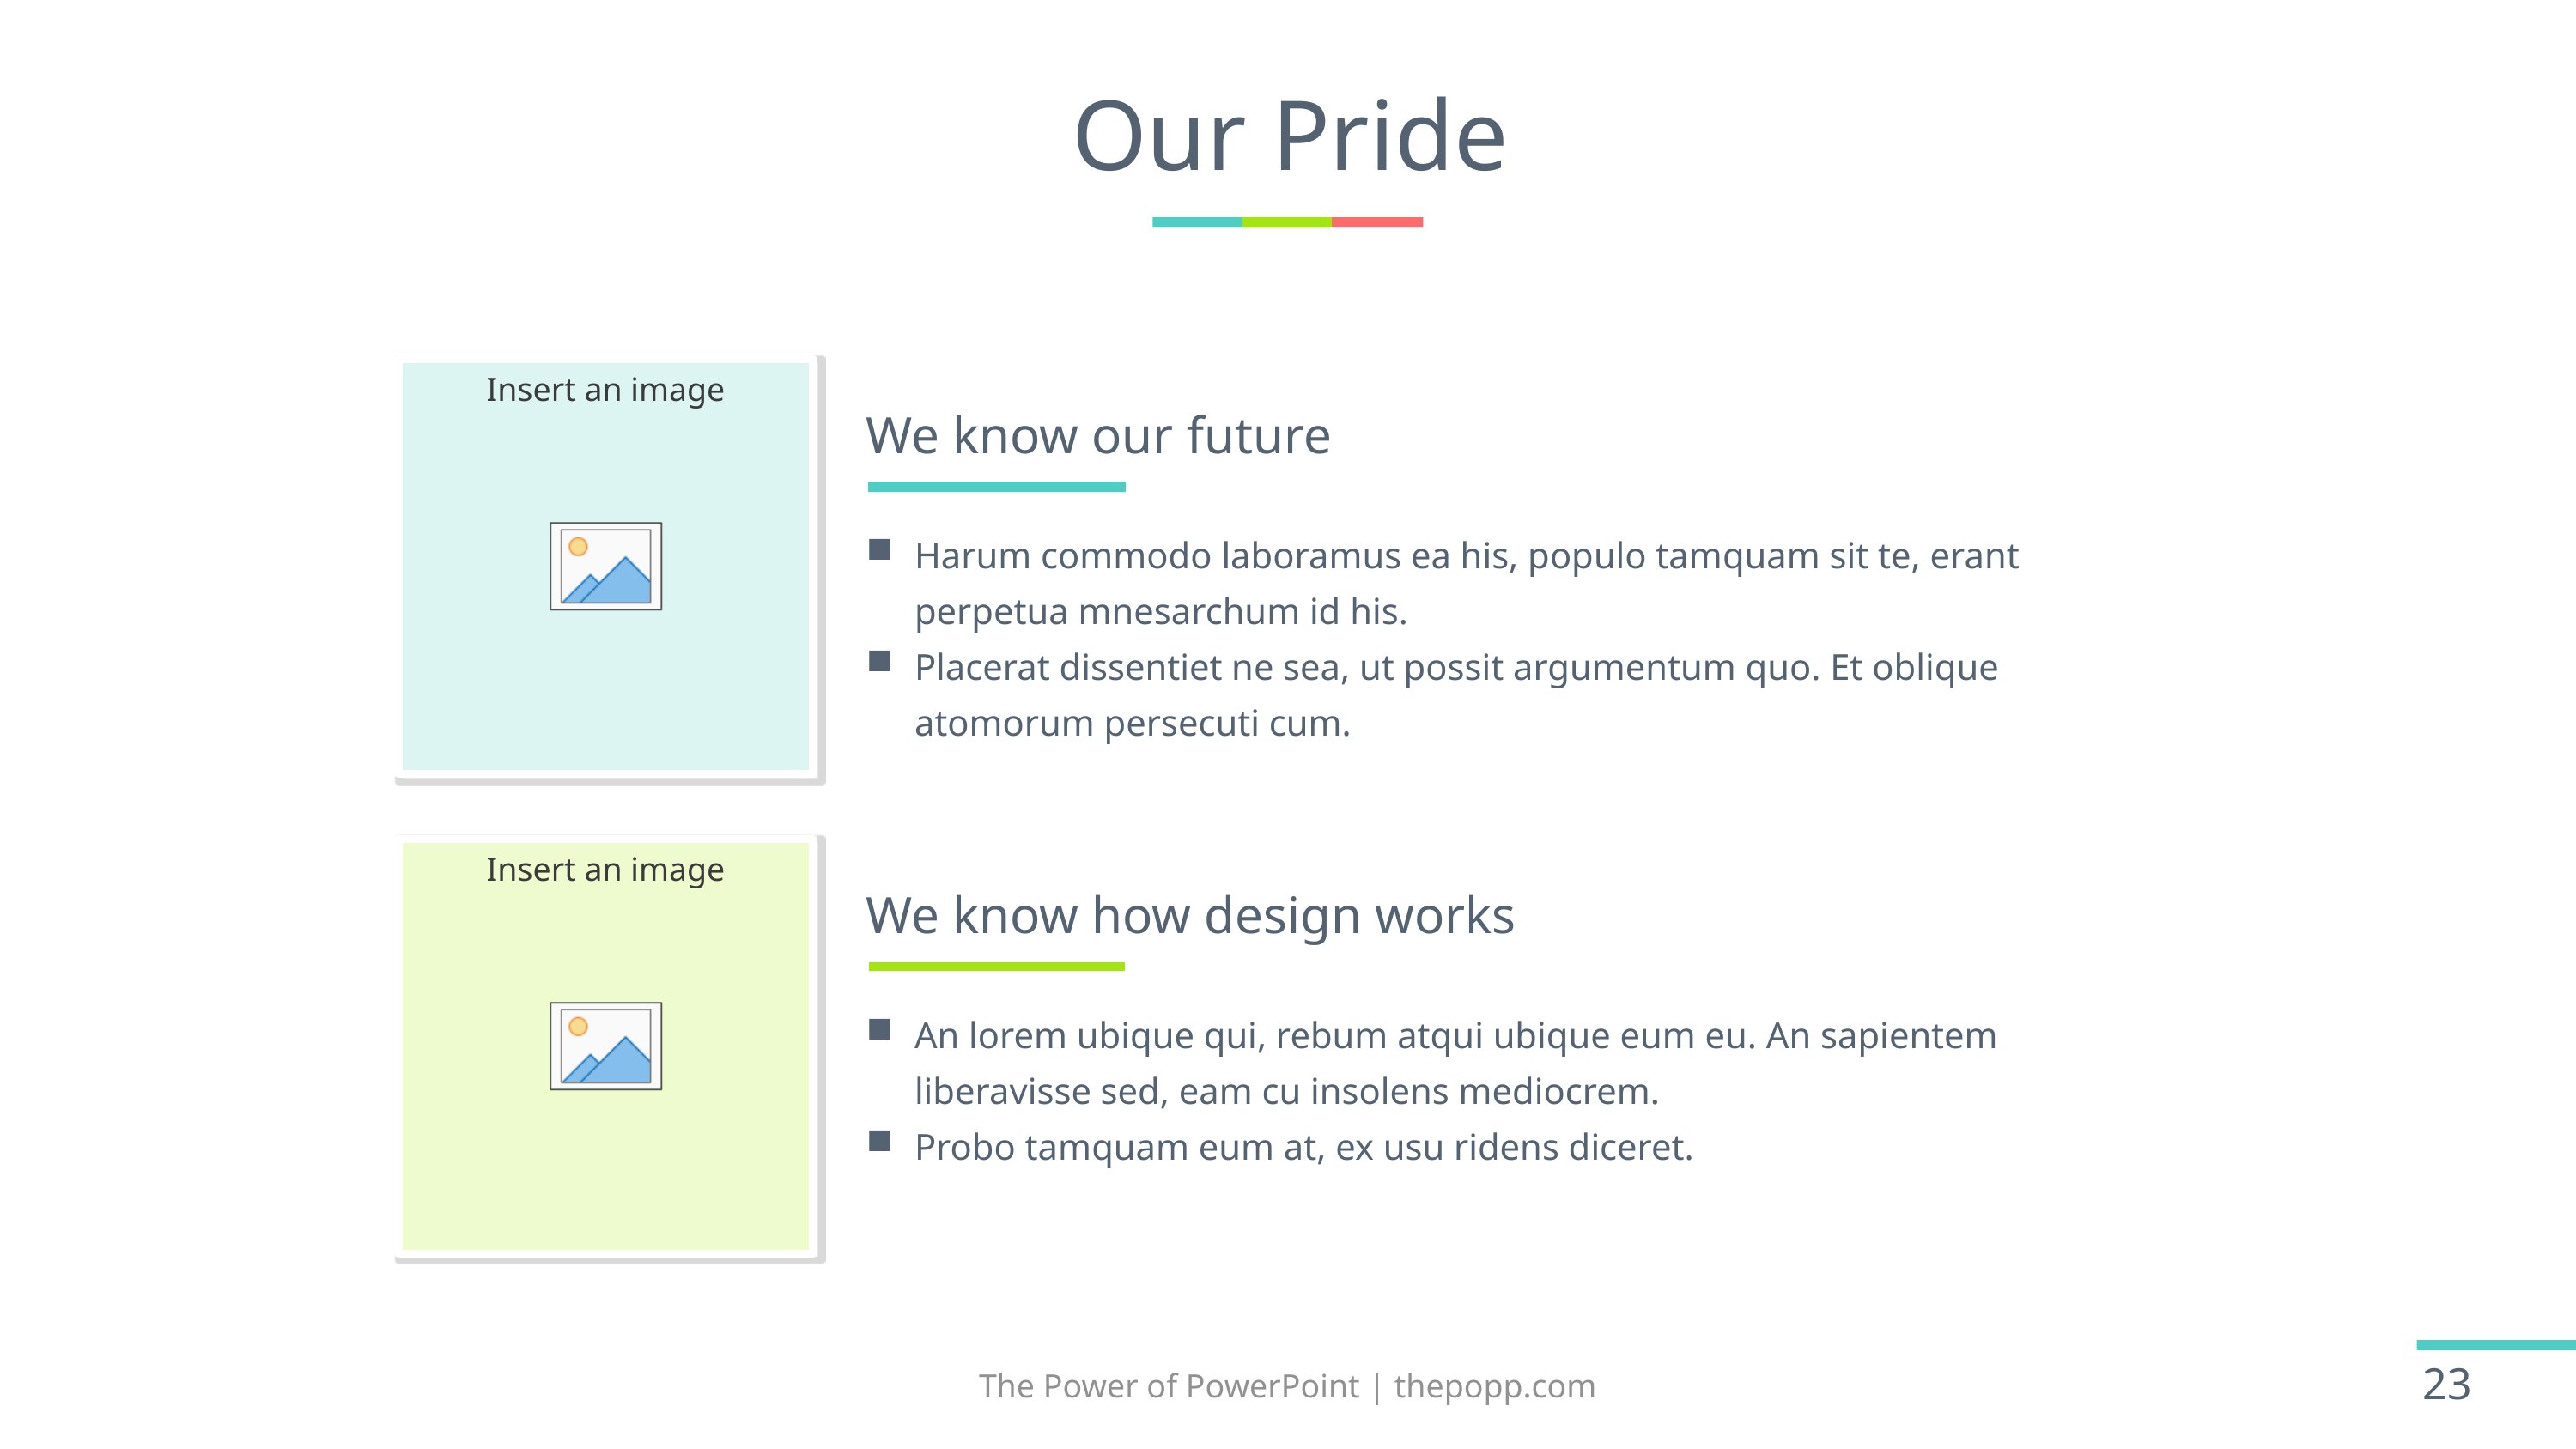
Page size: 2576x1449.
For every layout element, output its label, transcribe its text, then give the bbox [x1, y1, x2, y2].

picture [402, 363, 810, 770]
footer The Power of PowerPoint | thepopp.com [853, 1349, 1723, 1427]
title Our Pride [69, 49, 2512, 230]
picture [402, 842, 810, 1250]
list An lorem ubique qui, rebum atqui ubique eum eu. An sapientem liberavisse sed, eam cu insolens mediocrem. Probo tamquam eum at, ex usu ridens diceret. [853, 993, 2104, 1235]
list We know our future [853, 380, 2104, 487]
slide_number 23 [2409, 1351, 2576, 1421]
list Harum commodo laboramus ea his, populo tamquam sit te, erant perpetua mnesarchum id his. Placerat dissentiet ne sea, ut possit argumentum quo. Et oblique atomorum persecuti cum. [853, 513, 2104, 755]
list We know how design works [853, 860, 2104, 967]
